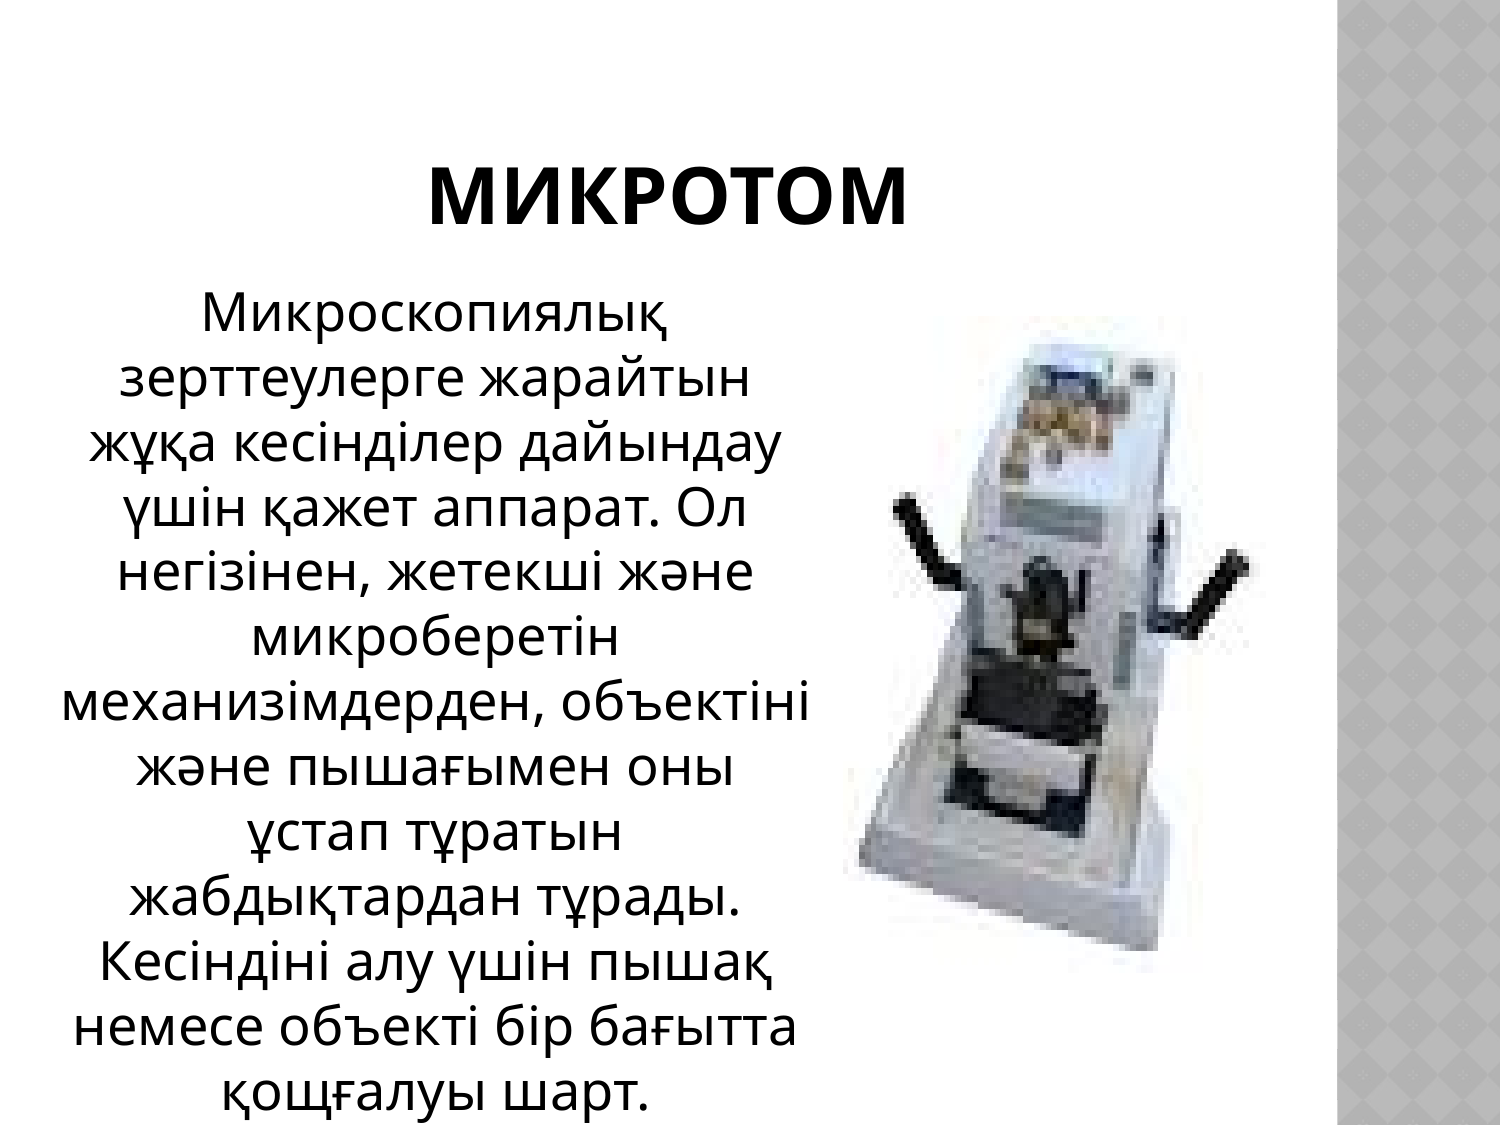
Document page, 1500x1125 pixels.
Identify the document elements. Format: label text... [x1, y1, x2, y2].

title Микротом [75, 52, 1263, 240]
list Микроскопиялық зерттеулерге жарайтын жұқа кесінділер дайындау үшін қажет аппарат. Ол негізінен, жетекші және микроберетін механизімдерден, объектіні және пышағымен оны ұстап тұратын жабдықтардан тұрады. Кесіндіні алу үшін пышақ немесе объекті бір бағытта қощғалуы шарт. [0, 269, 828, 1065]
picture [843, 315, 1266, 974]
